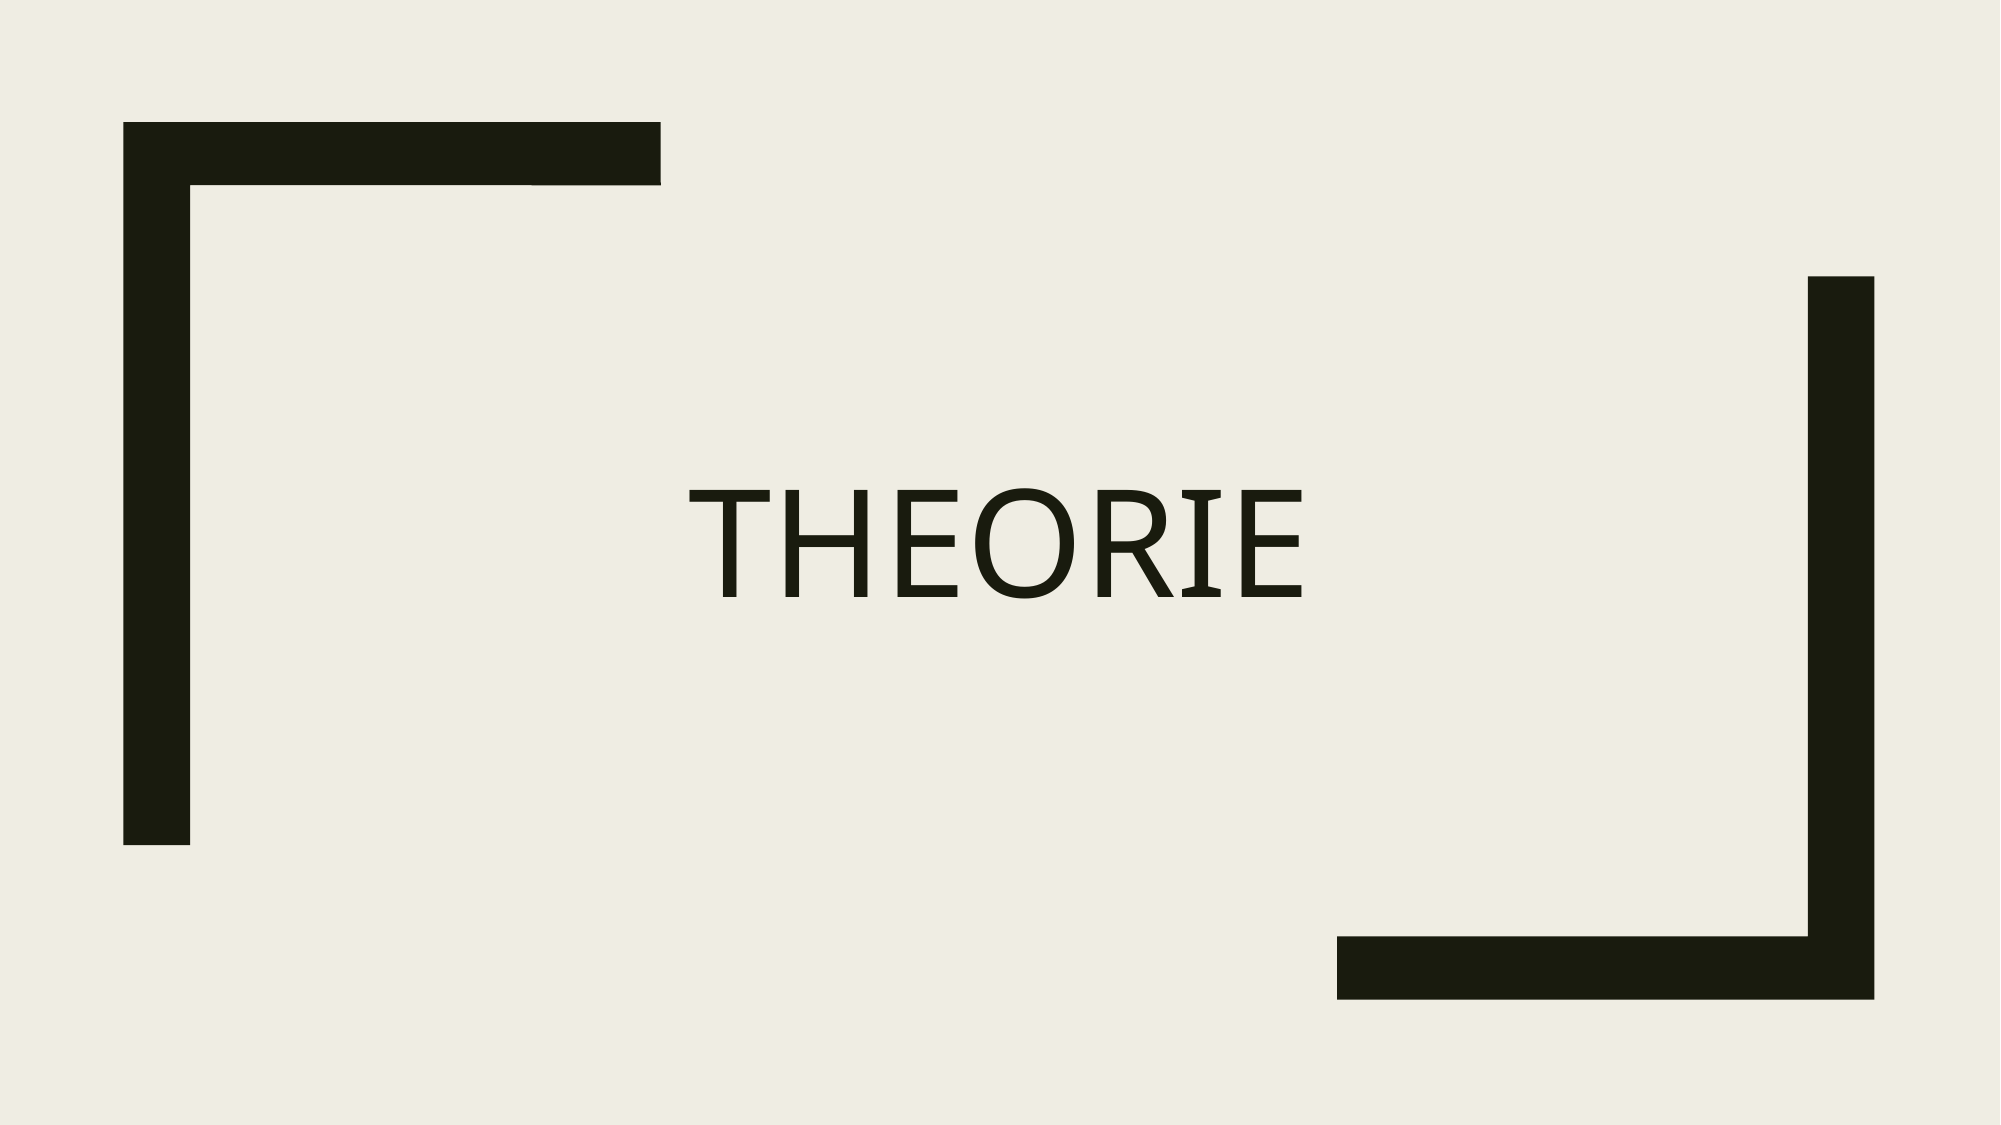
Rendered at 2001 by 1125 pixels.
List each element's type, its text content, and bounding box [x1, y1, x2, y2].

title THEORIE [314, 293, 1686, 638]
